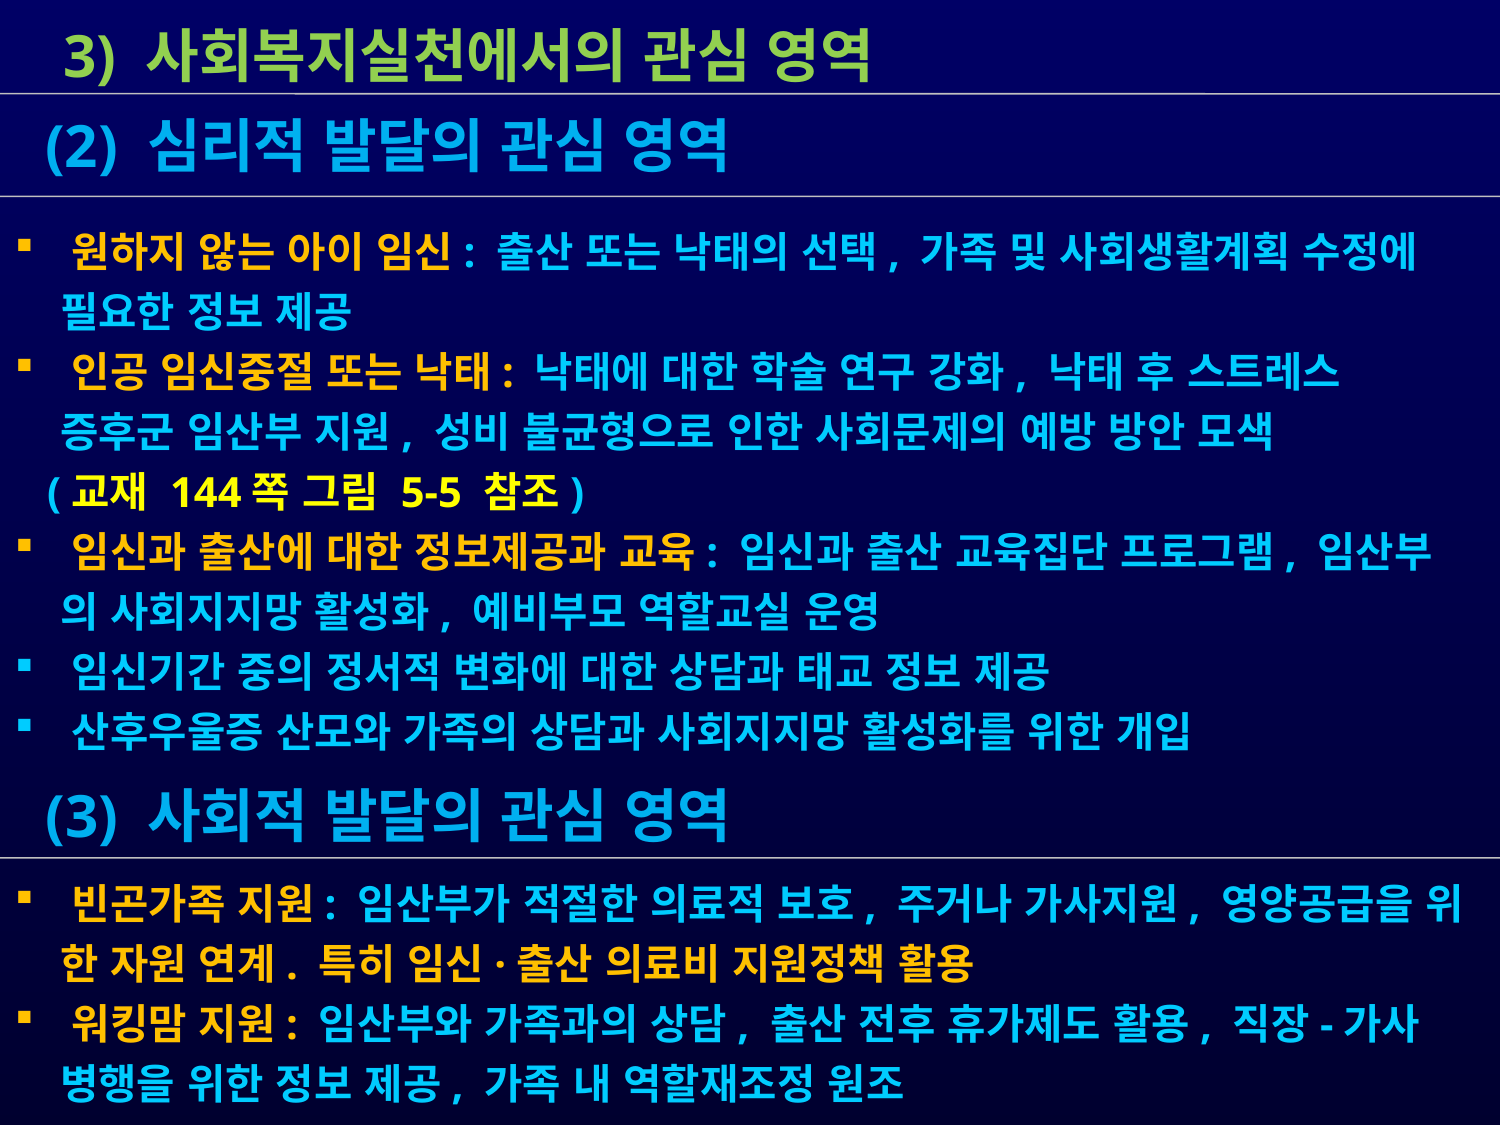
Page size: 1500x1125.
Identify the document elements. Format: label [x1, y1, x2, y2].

text_box [0, 11, 1500, 1118]
